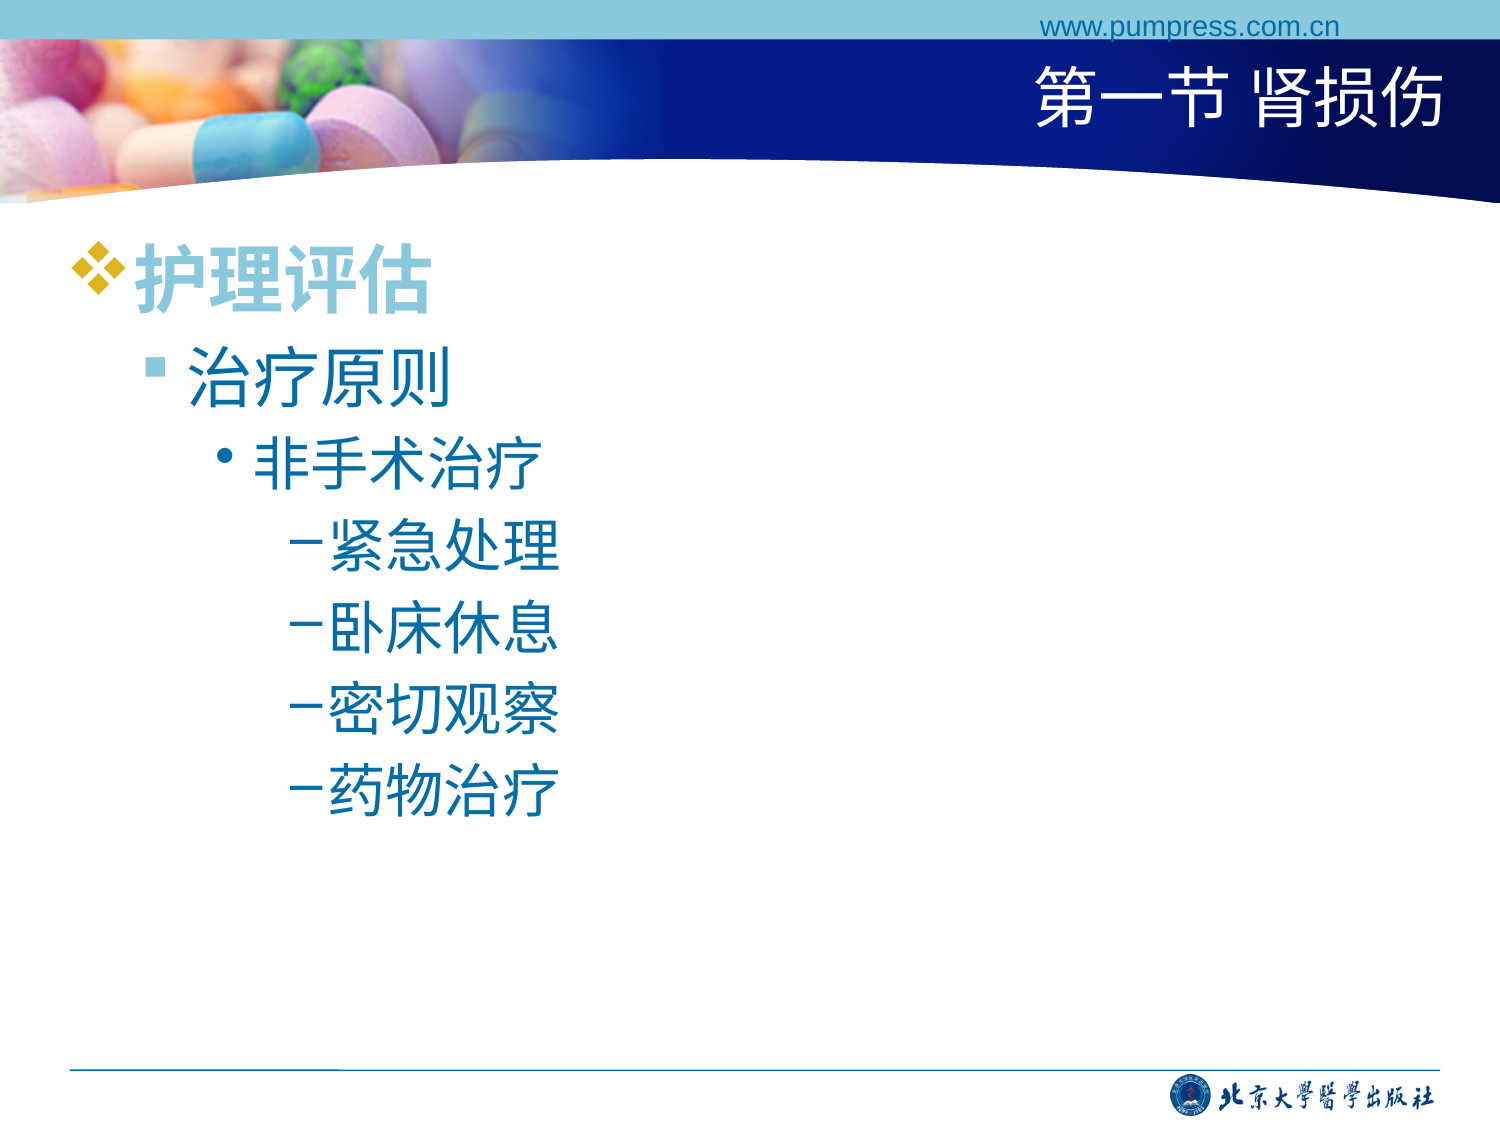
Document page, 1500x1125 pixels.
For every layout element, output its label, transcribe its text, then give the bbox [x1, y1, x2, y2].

slide_number www.pumpress.com.cn [1025, 0, 1463, 38]
picture [0, 40, 1500, 203]
title 第一节 肾损伤 [137, 49, 1463, 143]
picture [1170, 1074, 1436, 1118]
list 护理评估 治疗原则 非手术治疗 紧急处理 卧床休息 密切观察 药物治疗 [49, 224, 1463, 1026]
